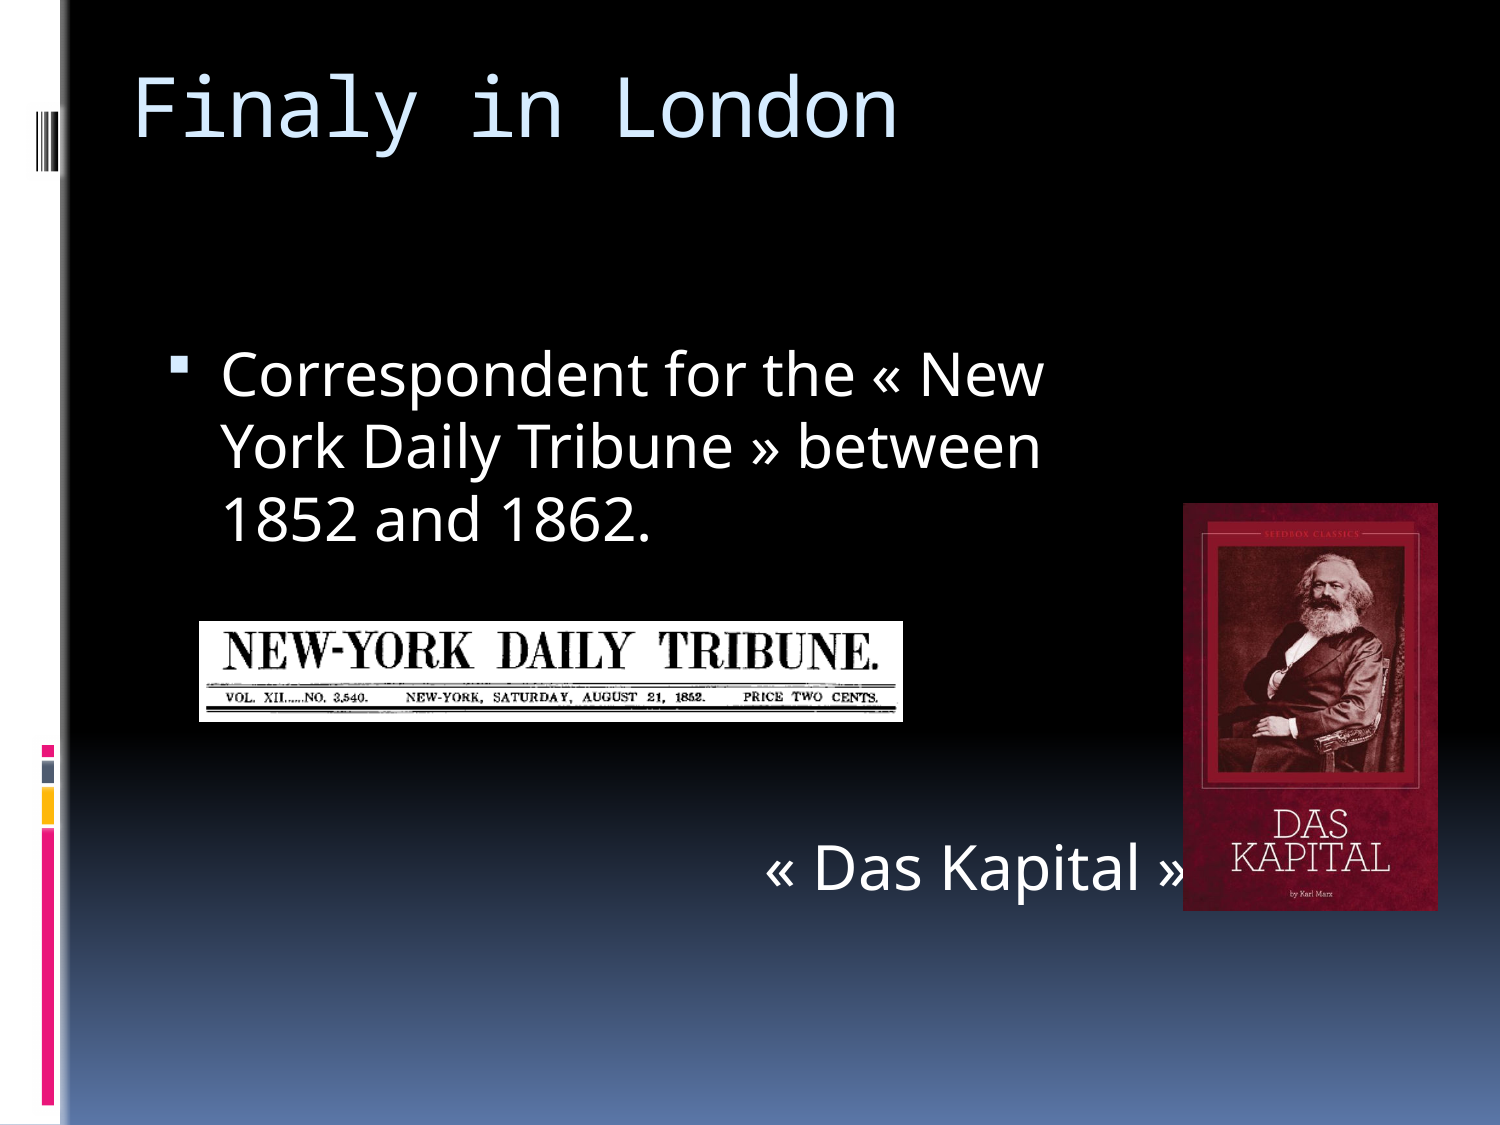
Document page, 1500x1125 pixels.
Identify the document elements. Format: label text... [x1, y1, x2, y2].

title Finaly in London [117, 46, 1393, 197]
text_box « Das Kapital » [750, 820, 1175, 910]
picture [198, 620, 903, 723]
list Correspondent for the « New York Daily Tribune » between 1852 and 1862. [140, 328, 1081, 563]
picture [1183, 503, 1438, 912]
